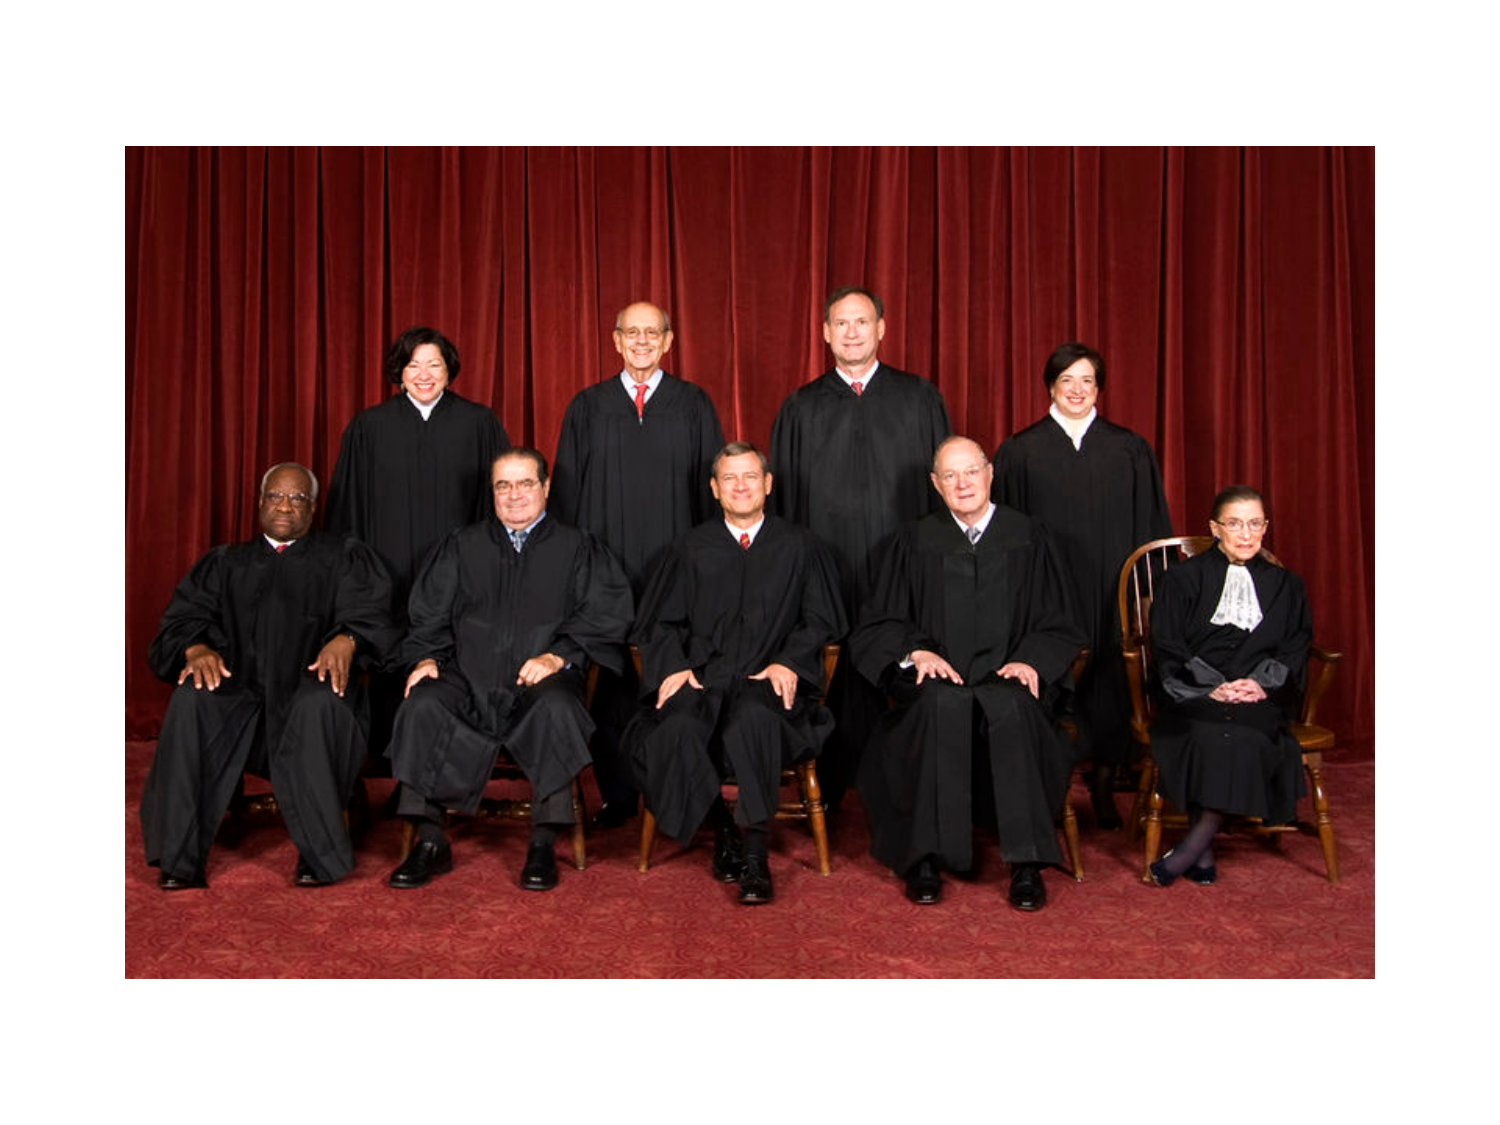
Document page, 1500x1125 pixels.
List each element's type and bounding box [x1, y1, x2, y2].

picture [124, 145, 1376, 980]
